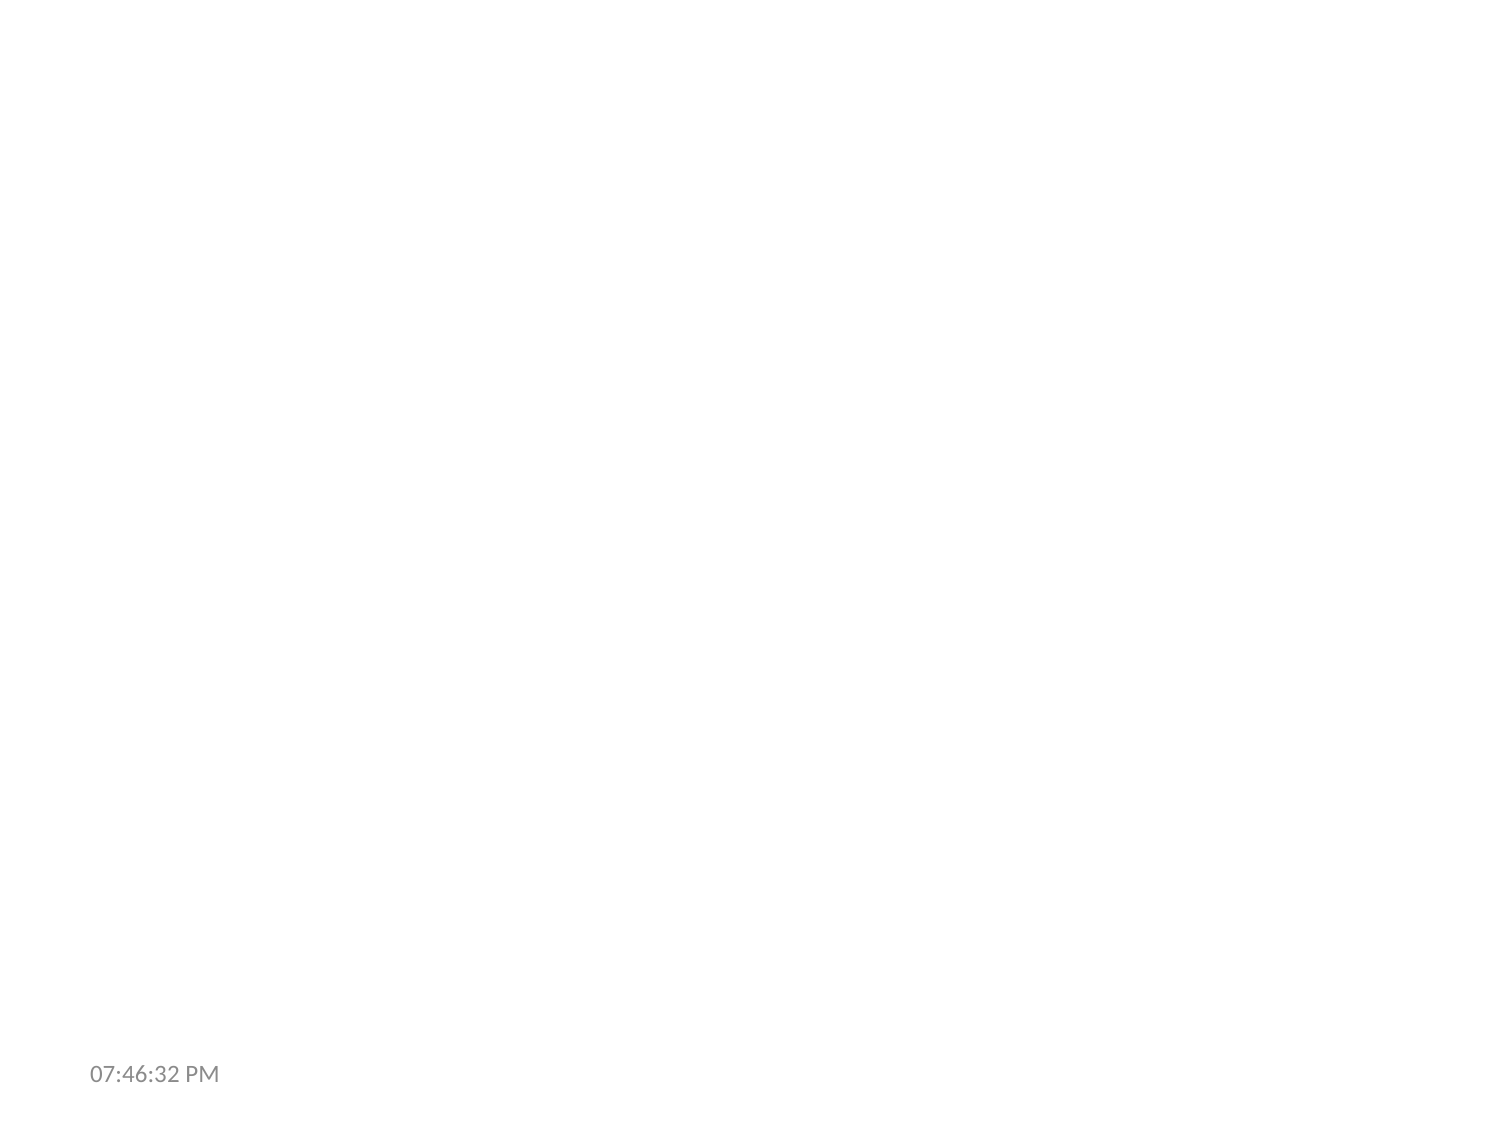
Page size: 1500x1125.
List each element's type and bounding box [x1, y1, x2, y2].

slide_number [75, 1042, 425, 1103]
